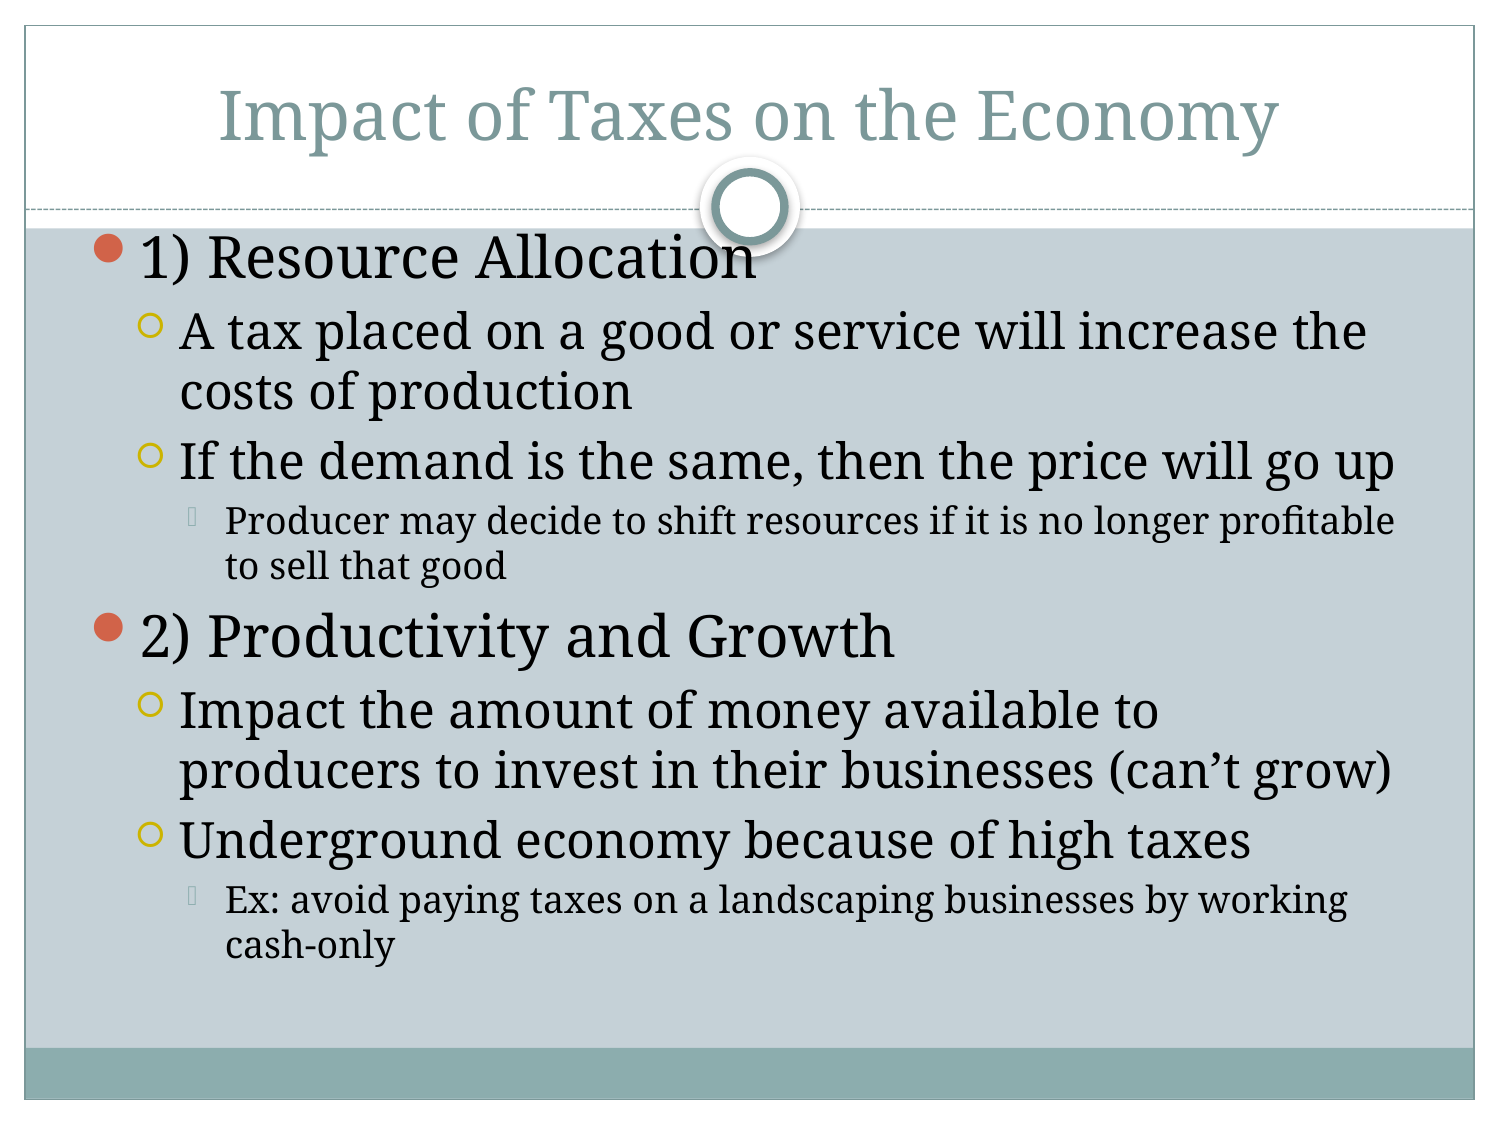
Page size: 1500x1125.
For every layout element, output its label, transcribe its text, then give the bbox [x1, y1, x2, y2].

list 1) Resource Allocation A tax placed on a good or service will increase the costs of production If the demand is the same, then the price will go up Producer may decide to shift resources if it is no longer profitable to sell that good 2) Productivity and Growth Impact the amount of money available to producers to invest in their businesses (can’t grow) Underground economy because of high taxes Ex: avoid paying taxes on a landscaping businesses by working cash-only [75, 212, 1425, 1075]
title Impact of Taxes on the Economy [49, 37, 1450, 162]
